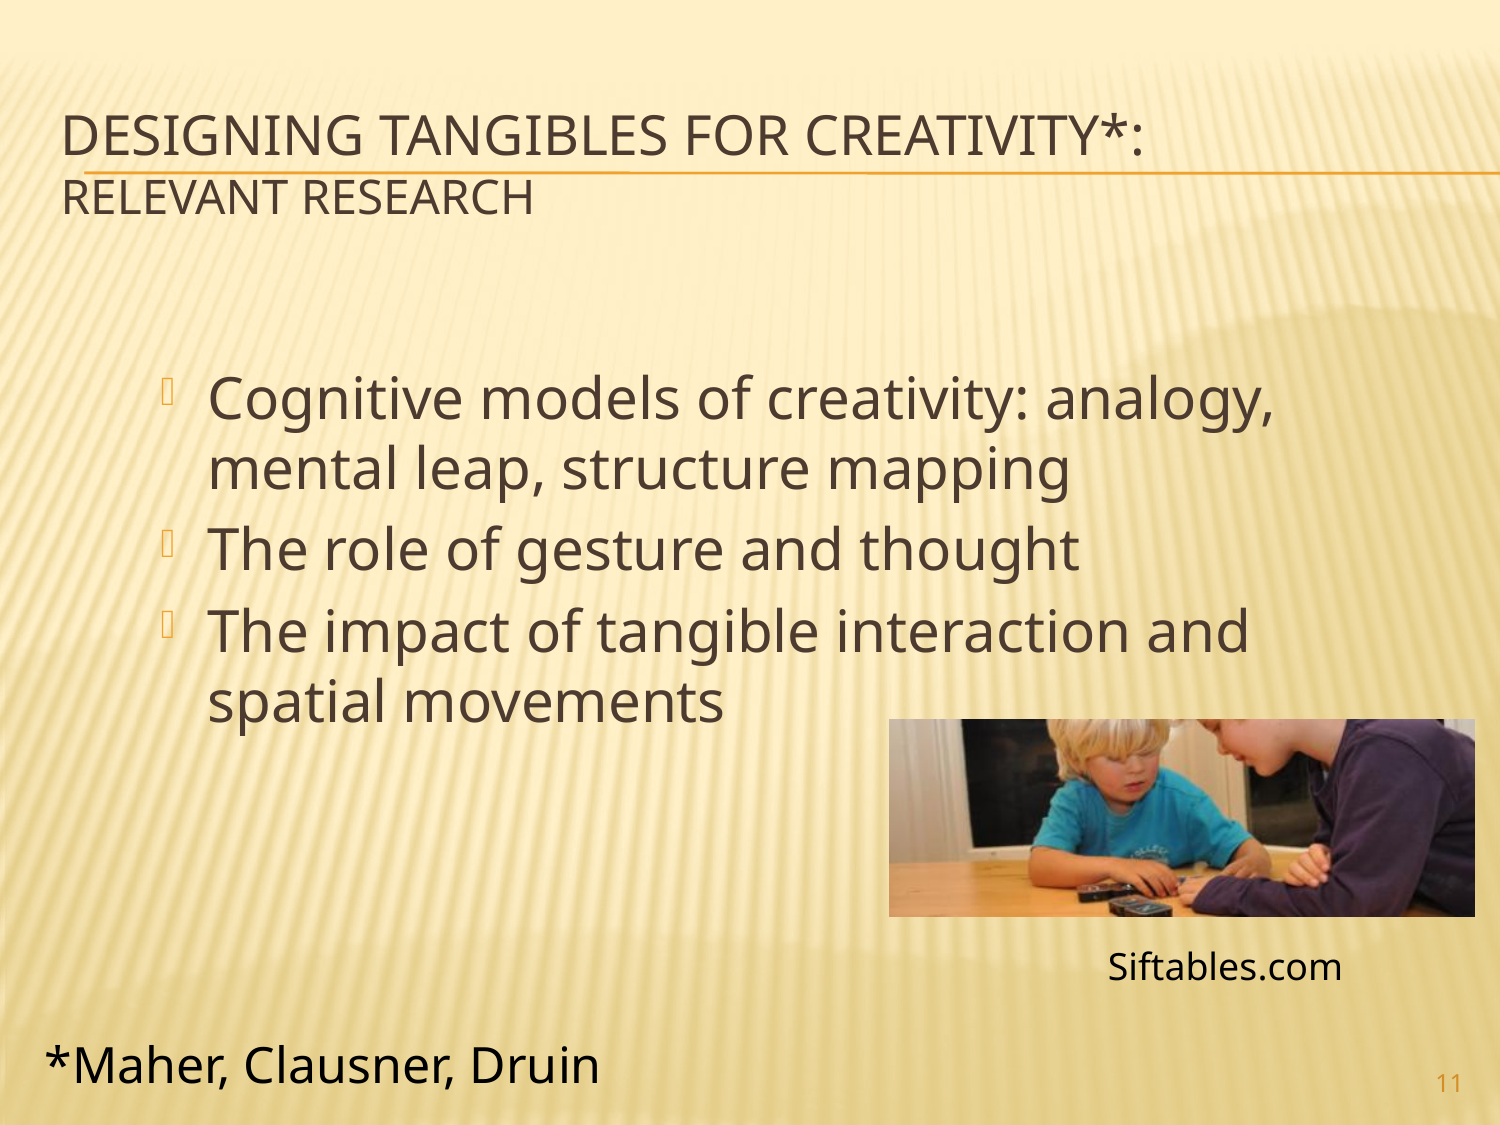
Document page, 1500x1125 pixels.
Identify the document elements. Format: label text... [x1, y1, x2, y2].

title Designing Tangibles for Creativity*: Relevant Research [50, 93, 1475, 231]
list Cognitive models of creativity: analogy, mental leap, structure mapping The role of gesture and thought The impact of tangible interaction and spatial movements [75, 355, 1438, 840]
text_box Siftables.com [1093, 935, 1359, 996]
picture [889, 719, 1475, 917]
text_box *Maher, Clausner, Druin [29, 1026, 617, 1102]
slide_number 11 [1350, 1061, 1475, 1103]
